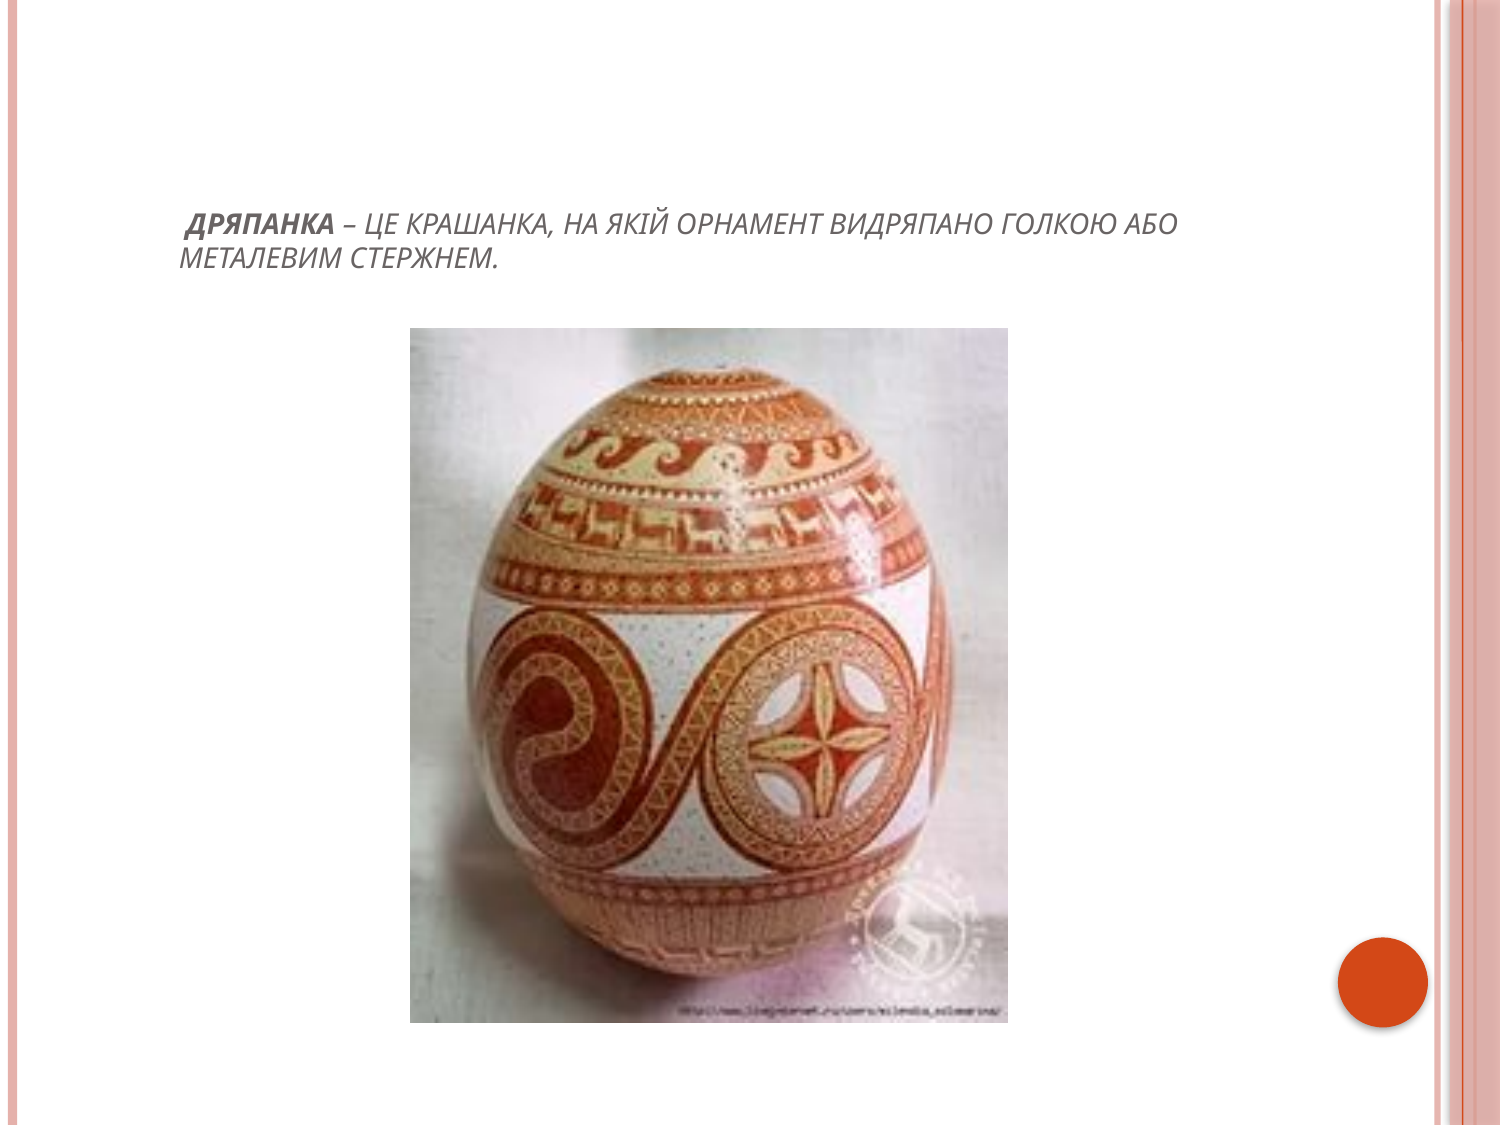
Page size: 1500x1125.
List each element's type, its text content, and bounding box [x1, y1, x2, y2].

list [409, 327, 1009, 1024]
title ДРЯПАНКА – ЦЕ КРАШАНКА, НА ЯКІЙ ОРНАМЕНТ ВИДРЯПАНО ГОЛКОЮ АБО МЕТАЛЕВИМ СТЕРЖНЕМ. [164, 58, 1300, 317]
